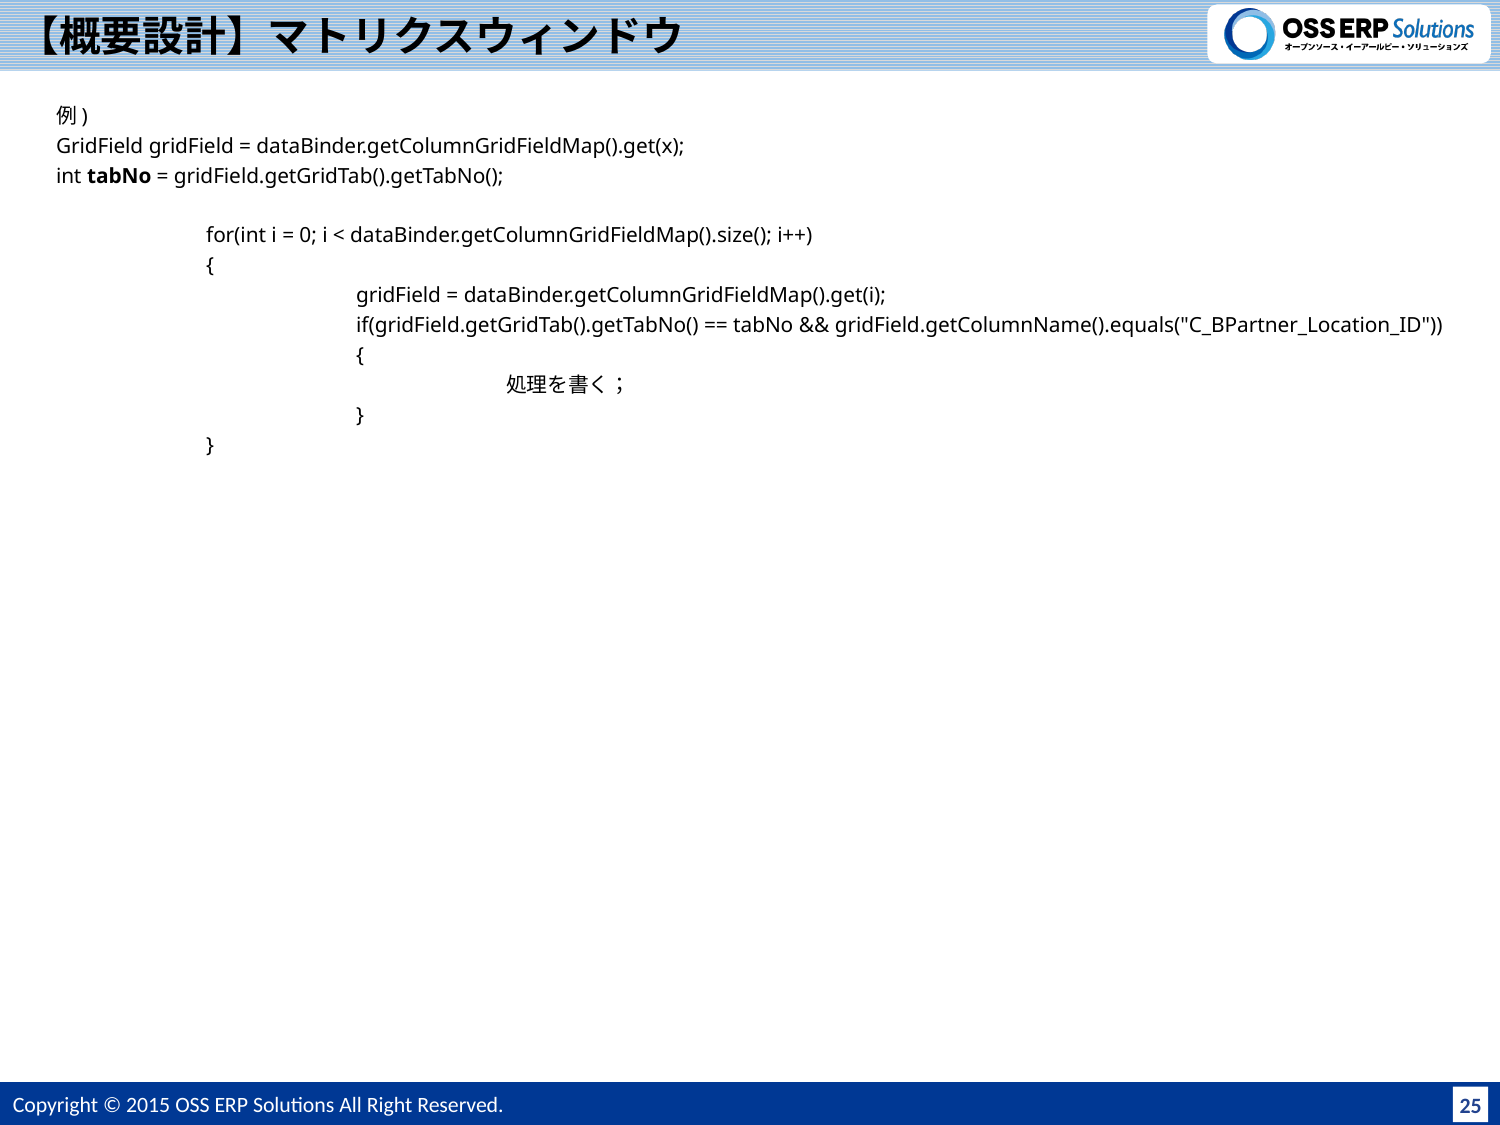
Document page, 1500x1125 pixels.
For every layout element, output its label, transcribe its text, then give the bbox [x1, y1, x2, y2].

text_box 例) GridField gridField = dataBinder.getColumnGridFieldMap().get(x); int tabNo = gridField.getGridTab().getTabNo(); for(int i = 0; i < dataBinder.getColumnGridFieldMap().size(); i++) { gridField = dataBinder.getColumnGridFieldMap().get(i); if(gridField.getGridTab().getTabNo() == tabNo && gridField.getColumnName().equals("C_BPartner_Location_ID")) { 処理を書く； } } [39, 88, 1461, 553]
title 【概要設計】マトリクスウィンドウ [2, 0, 1353, 70]
picture [1353, 8, 1474, 60]
